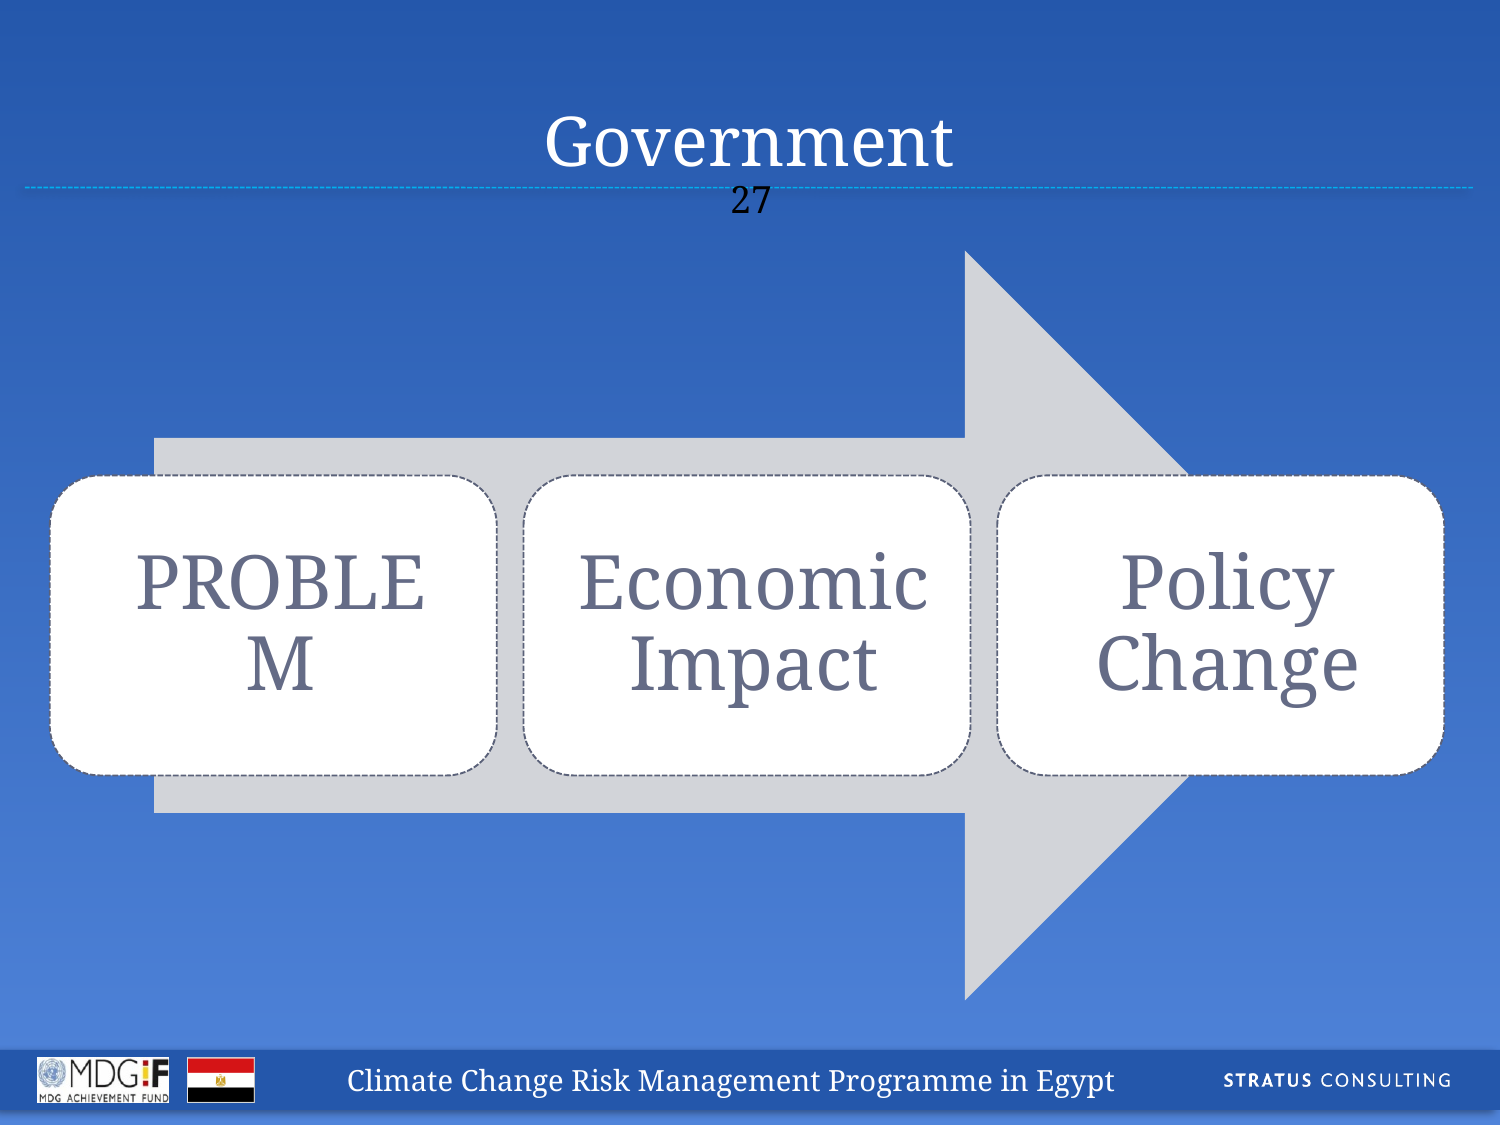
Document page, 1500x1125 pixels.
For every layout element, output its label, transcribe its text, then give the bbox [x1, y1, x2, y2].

slide_number 27 [715, 168, 791, 241]
title Government [49, 63, 1450, 188]
picture [1224, 1073, 1450, 1087]
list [49, 250, 1445, 1001]
picture [187, 1057, 255, 1103]
picture [37, 1057, 169, 1103]
